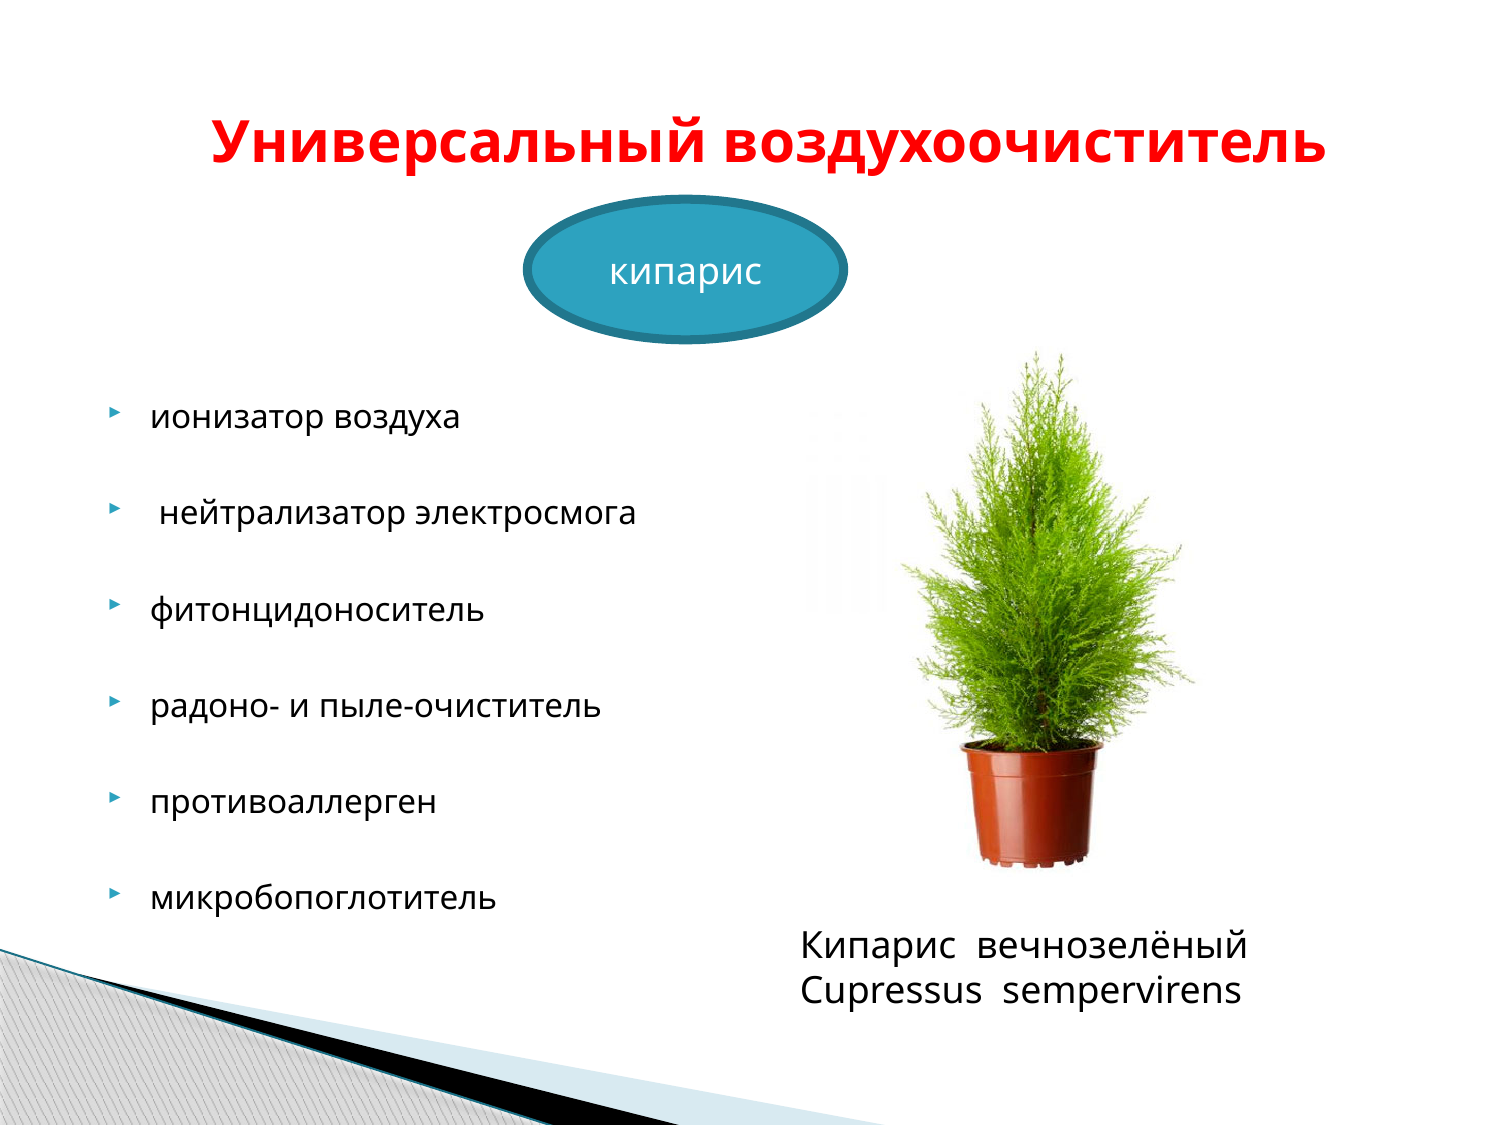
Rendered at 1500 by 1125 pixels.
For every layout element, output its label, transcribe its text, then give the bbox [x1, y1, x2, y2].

text_box Кипарис вечнозелёный Cupressus sempervirens [785, 913, 1500, 1019]
list ионизатор воздуха нейтрализатор электросмога фитонцидоноситель радоно- и пыле-очиститель противоаллерген микробопоглотитель [75, 243, 1425, 986]
picture [784, 339, 1301, 880]
text_box кипарис [522, 194, 849, 345]
title Универсальный воздухоочиститель [75, 45, 1425, 233]
